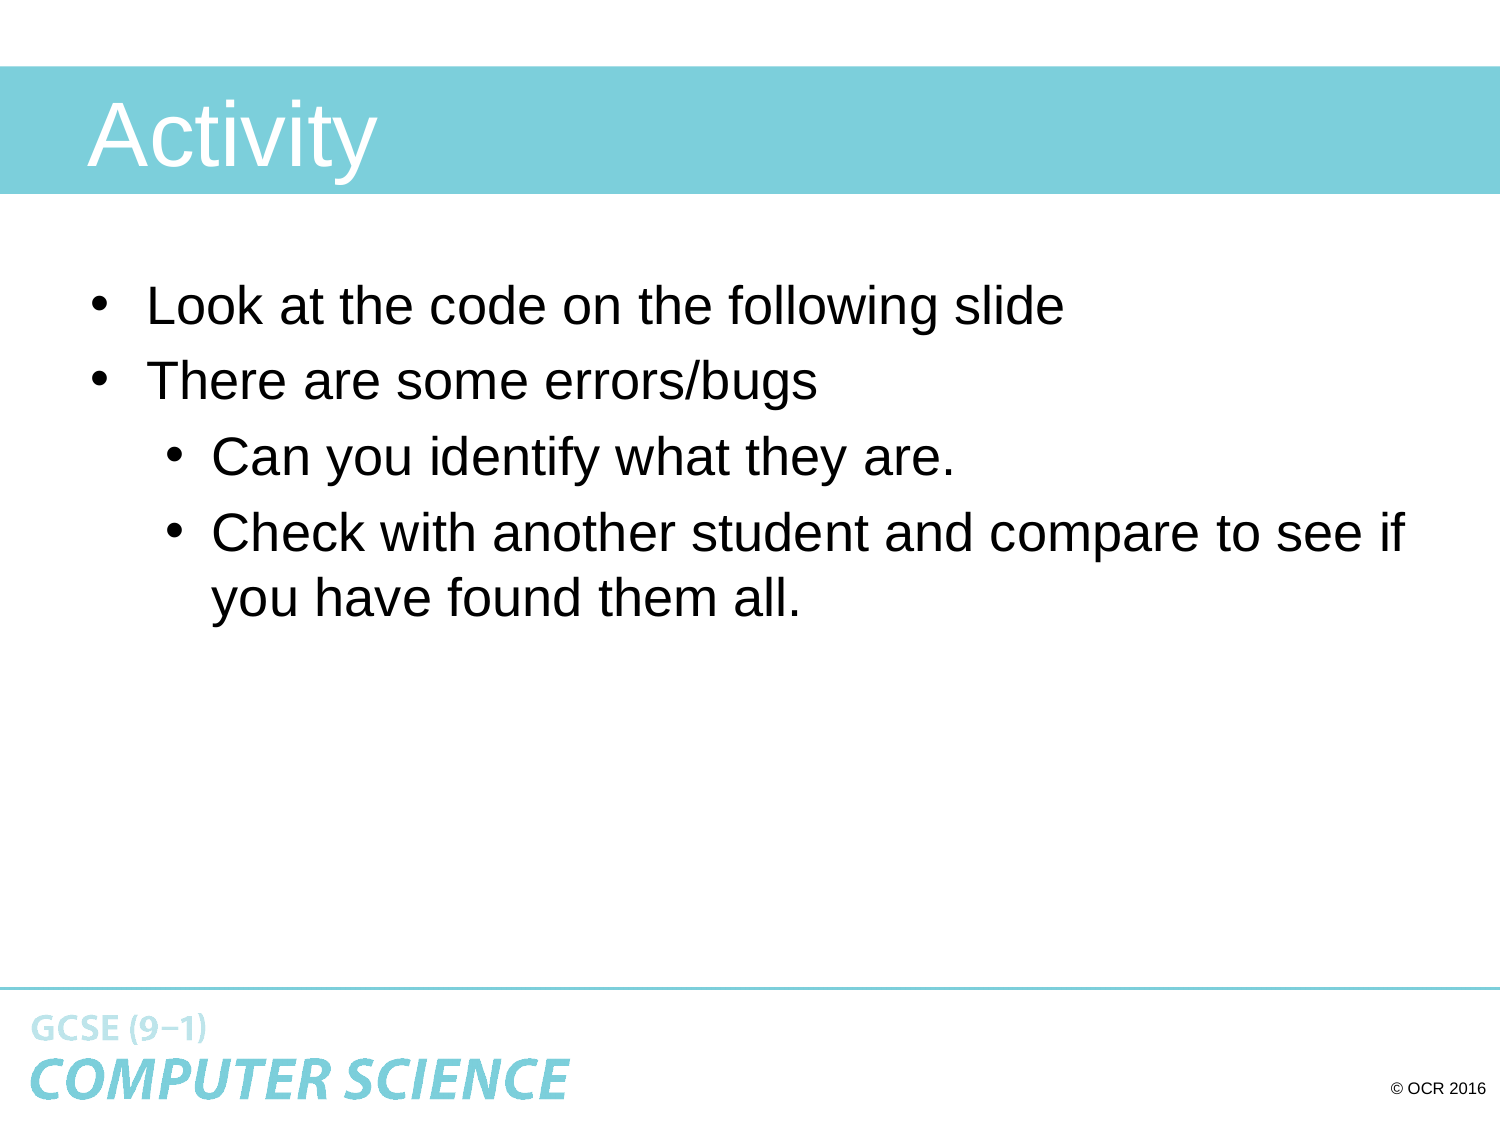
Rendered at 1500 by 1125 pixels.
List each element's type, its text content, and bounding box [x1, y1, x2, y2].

title Activity [0, 66, 1500, 194]
picture [0, 987, 1500, 1124]
list Look at the code on the following slide There are some errors/bugs Can you identify what they are. Check with another student and compare to see if you have found them all. [75, 262, 1425, 965]
